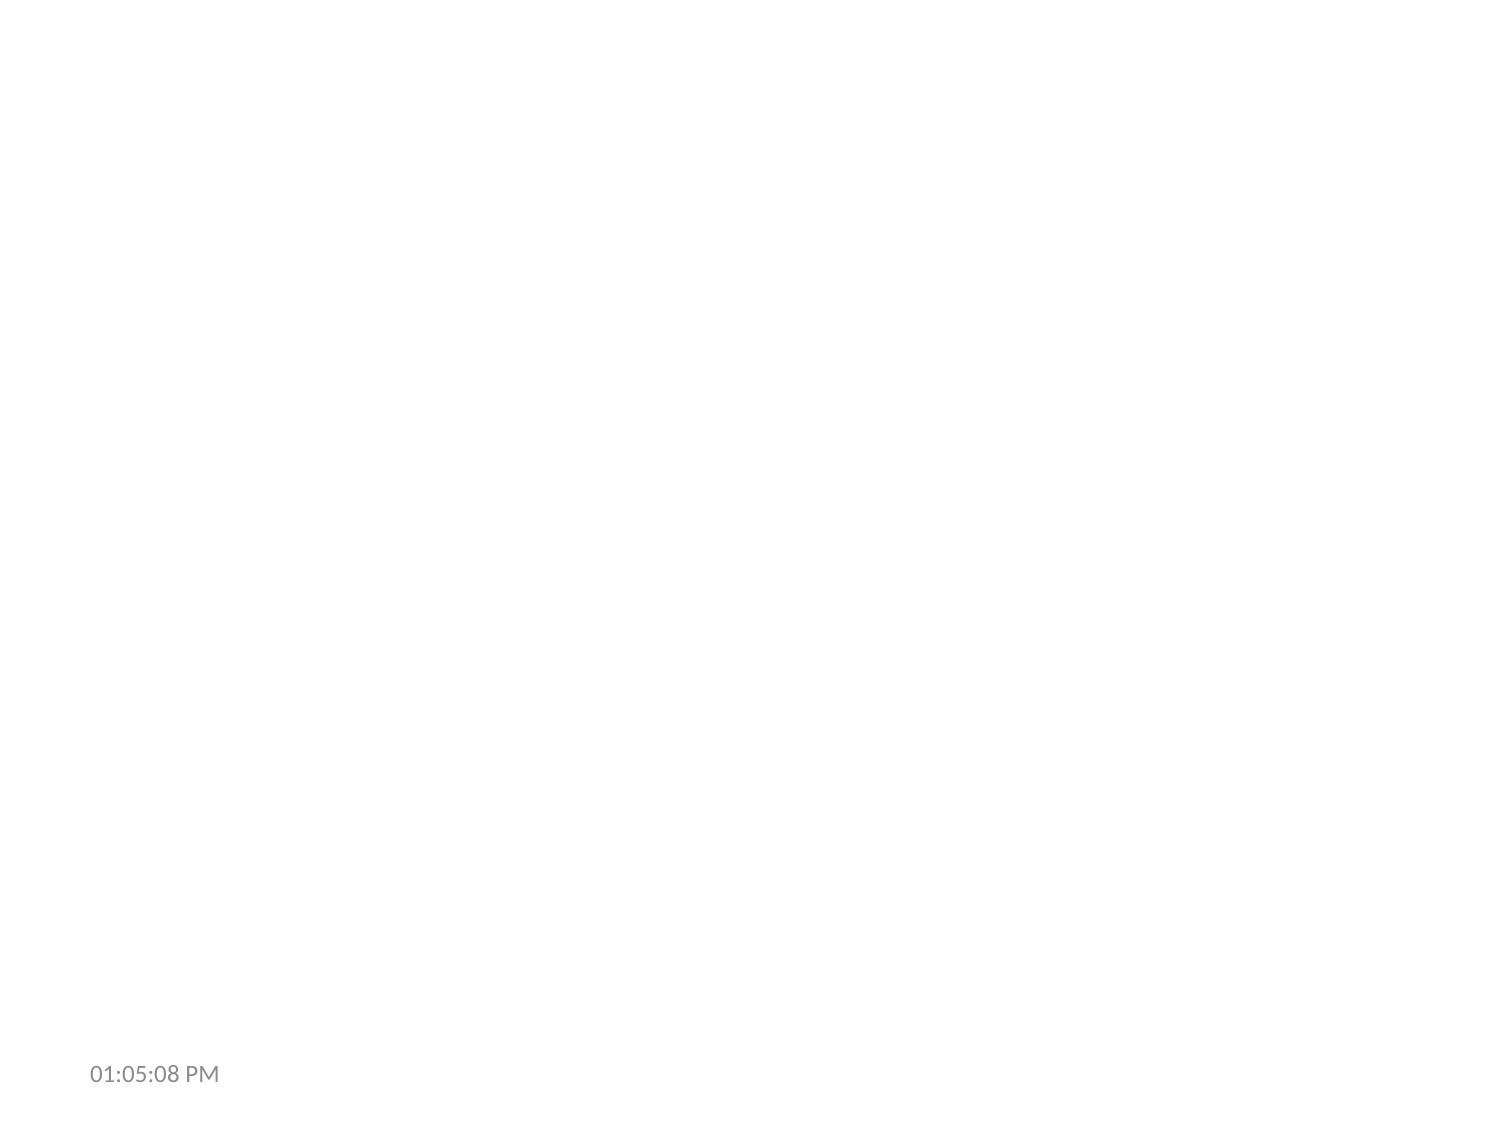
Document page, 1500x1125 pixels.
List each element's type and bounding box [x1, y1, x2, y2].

slide_number [75, 1042, 425, 1103]
